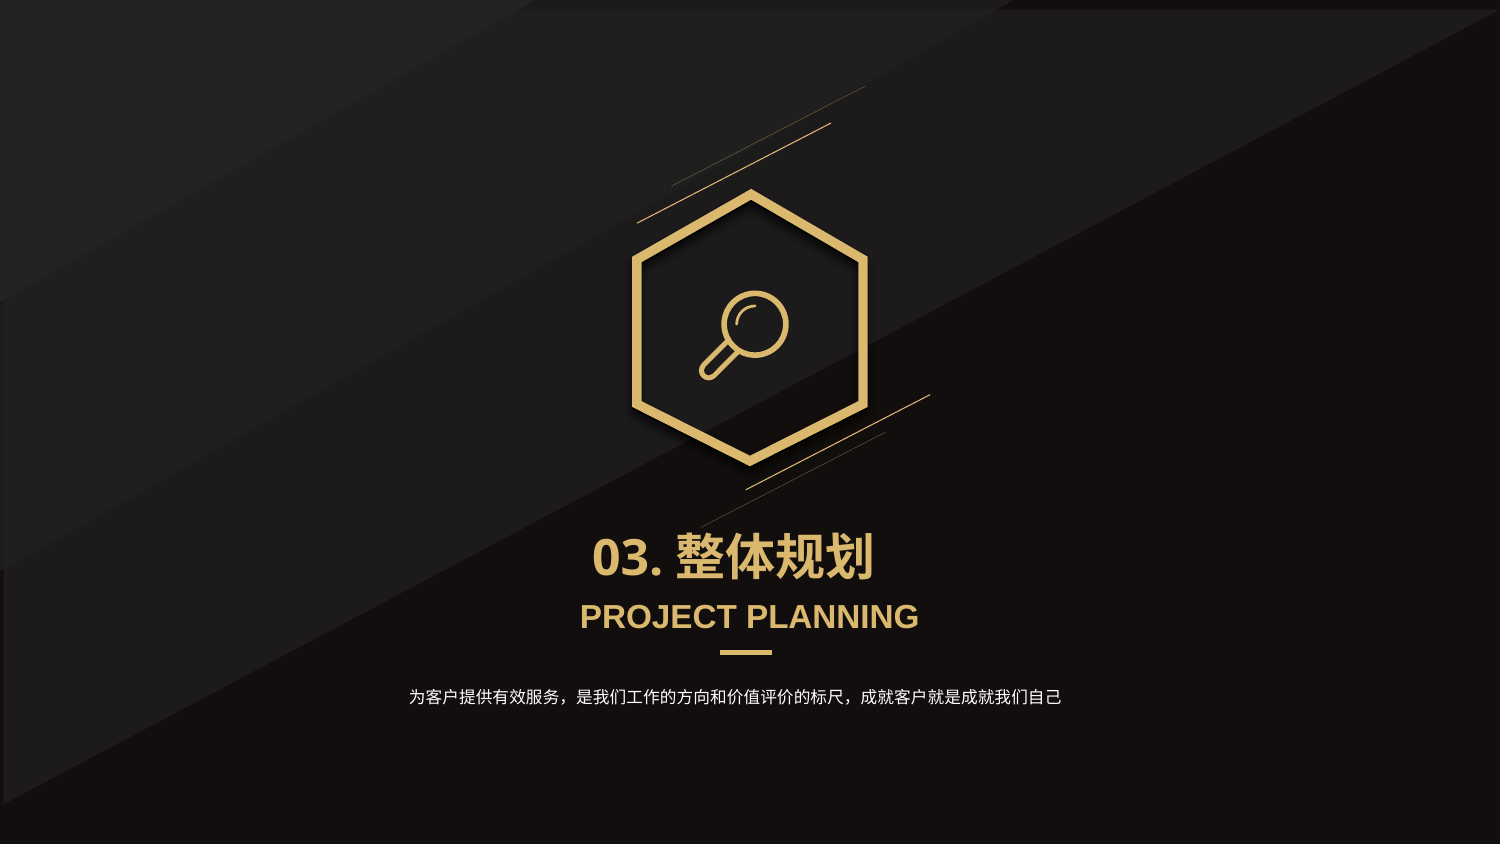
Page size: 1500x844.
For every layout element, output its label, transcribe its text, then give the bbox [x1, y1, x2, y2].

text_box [700, 394, 931, 528]
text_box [636, 86, 866, 224]
text_box 03.整体规划 [557, 518, 891, 593]
text_box 为客户提供有效服务，是我们工作的方向和价值评价的标尺，成就客户就是成就我们自己 [320, 675, 1077, 715]
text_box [698, 290, 789, 381]
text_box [636, 224, 863, 464]
text_box PROJECT PLANNING [494, 587, 1006, 643]
